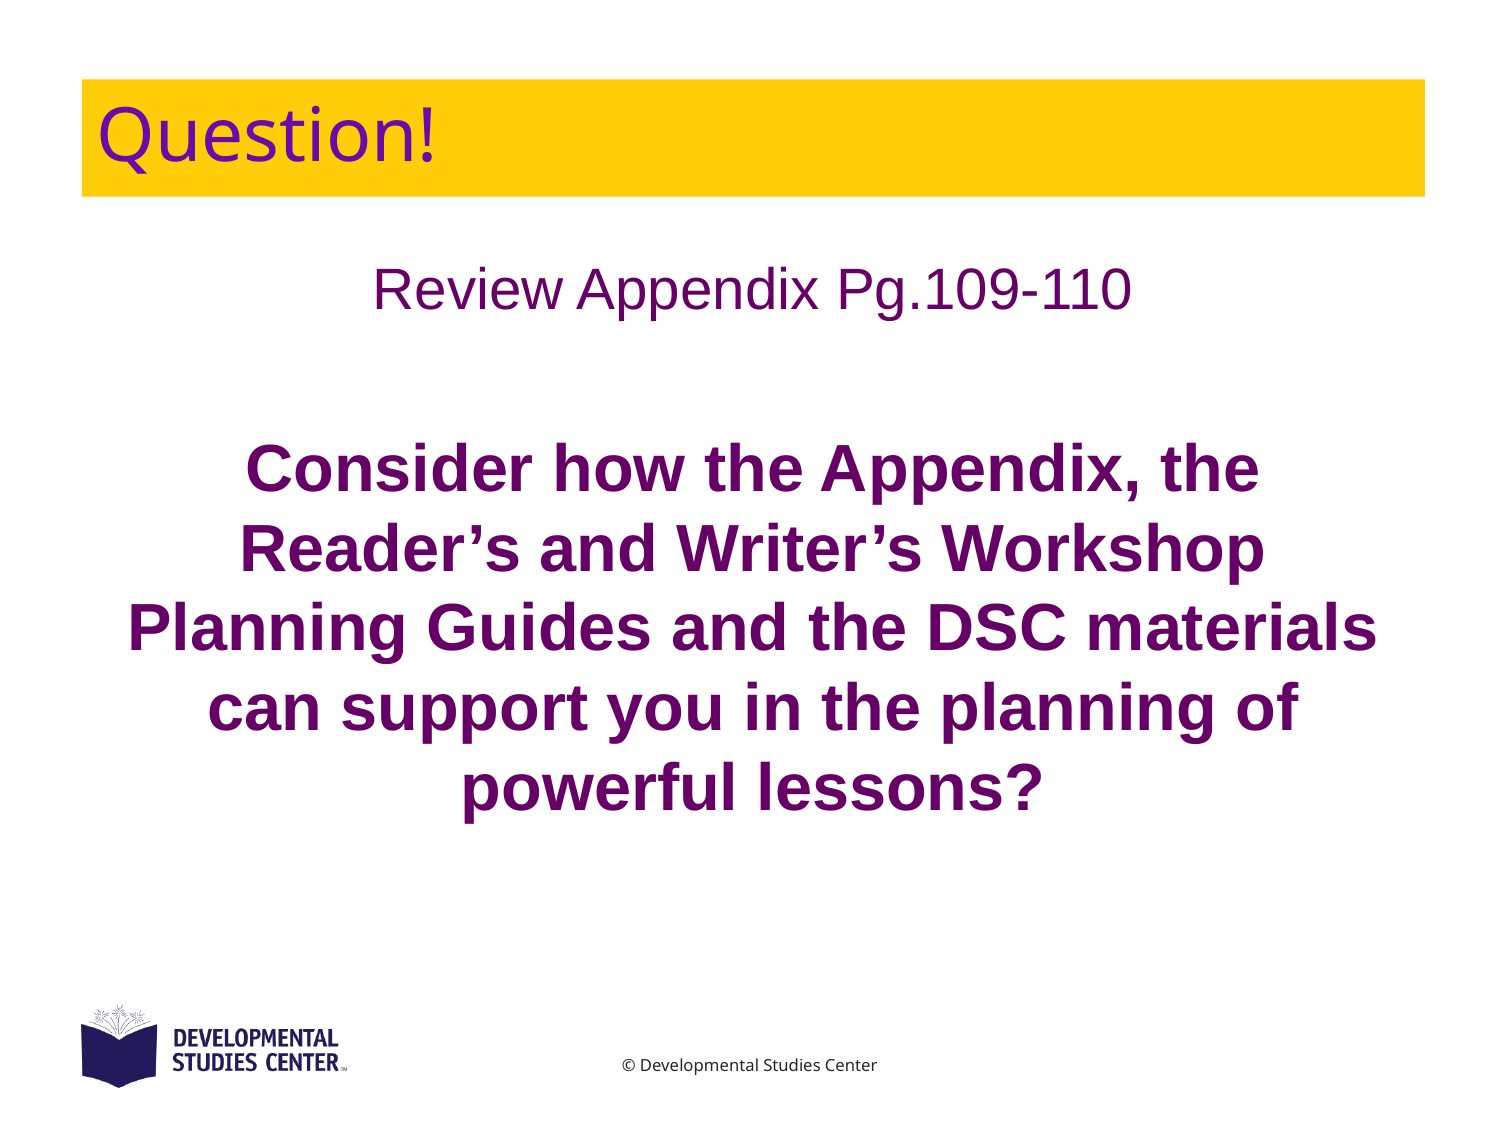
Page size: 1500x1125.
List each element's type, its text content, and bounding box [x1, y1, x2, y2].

list Review Appendix Pg.109-110 Consider how the Appendix, the Reader’s and Writer’s Workshop Planning Guides and the DSC materials can support you in the planning of powerful lessons? [81, 243, 1425, 1005]
picture [81, 1005, 347, 1088]
title Question! [81, 79, 1425, 197]
